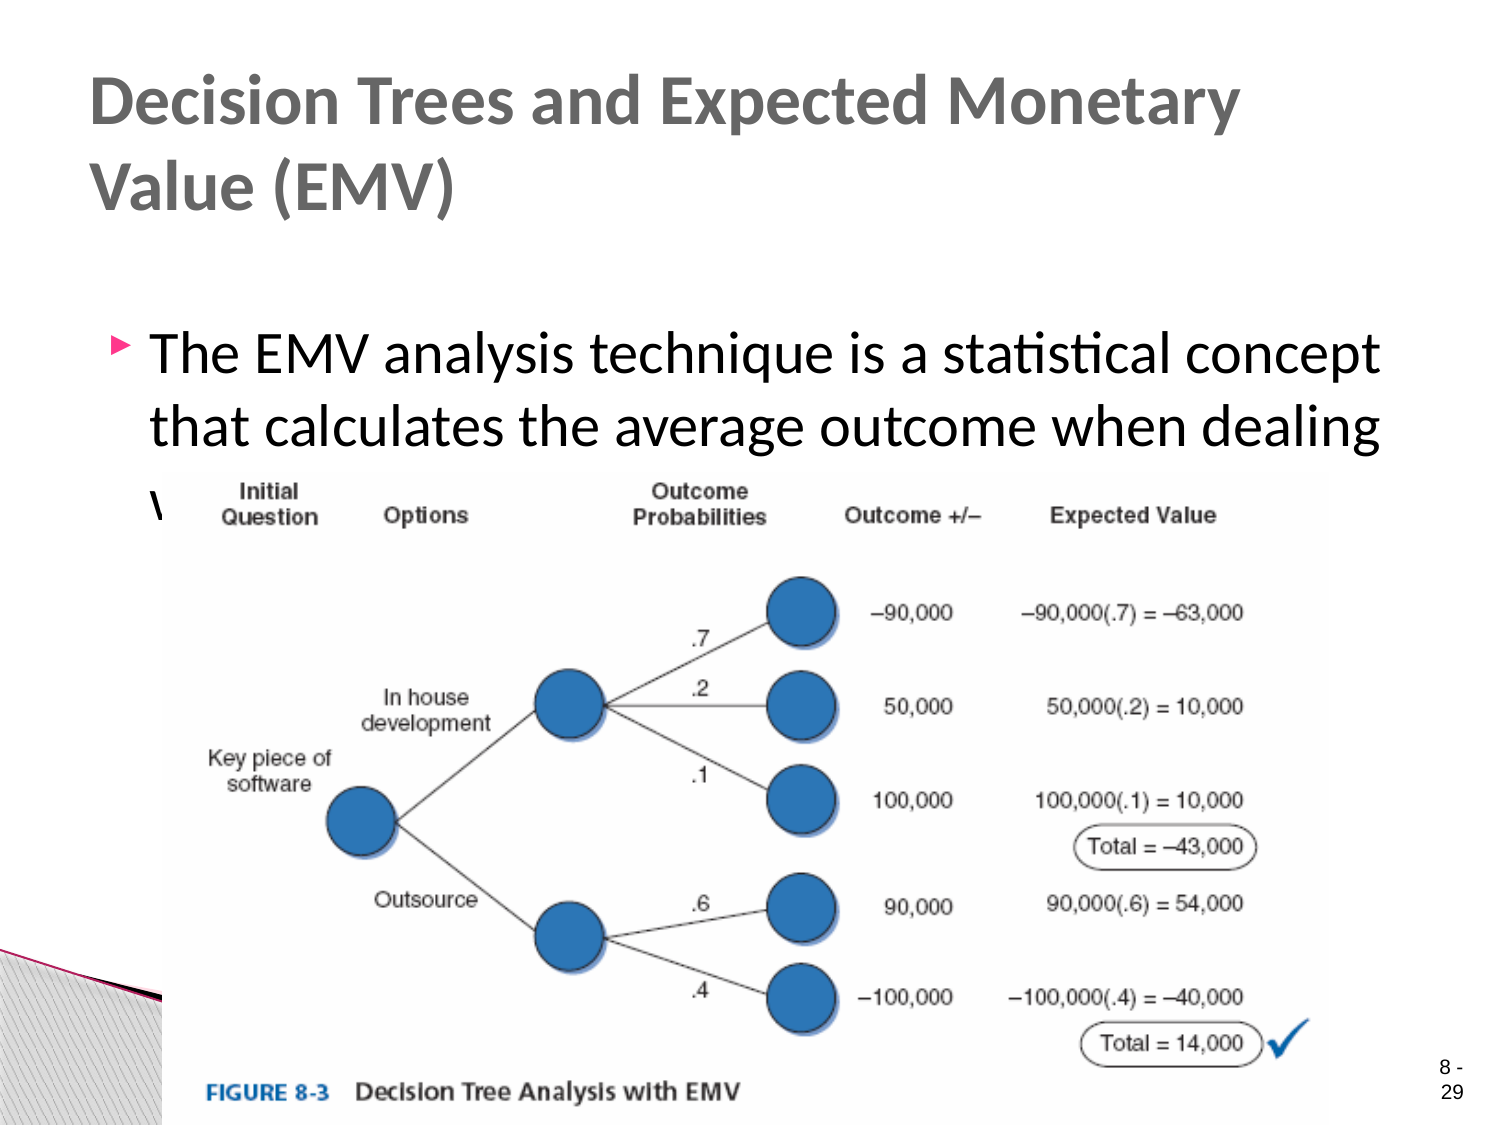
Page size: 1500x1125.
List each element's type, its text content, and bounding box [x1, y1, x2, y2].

list The EMV analysis technique is a statistical concept that calculates the average outcome when dealing with unknown future scenarios [75, 233, 1425, 975]
picture [162, 472, 1329, 1125]
slide_number 8 - 29 [1418, 1051, 1479, 1112]
title Decision Trees and Expected Monetary Value (EMV) [75, 45, 1425, 233]
